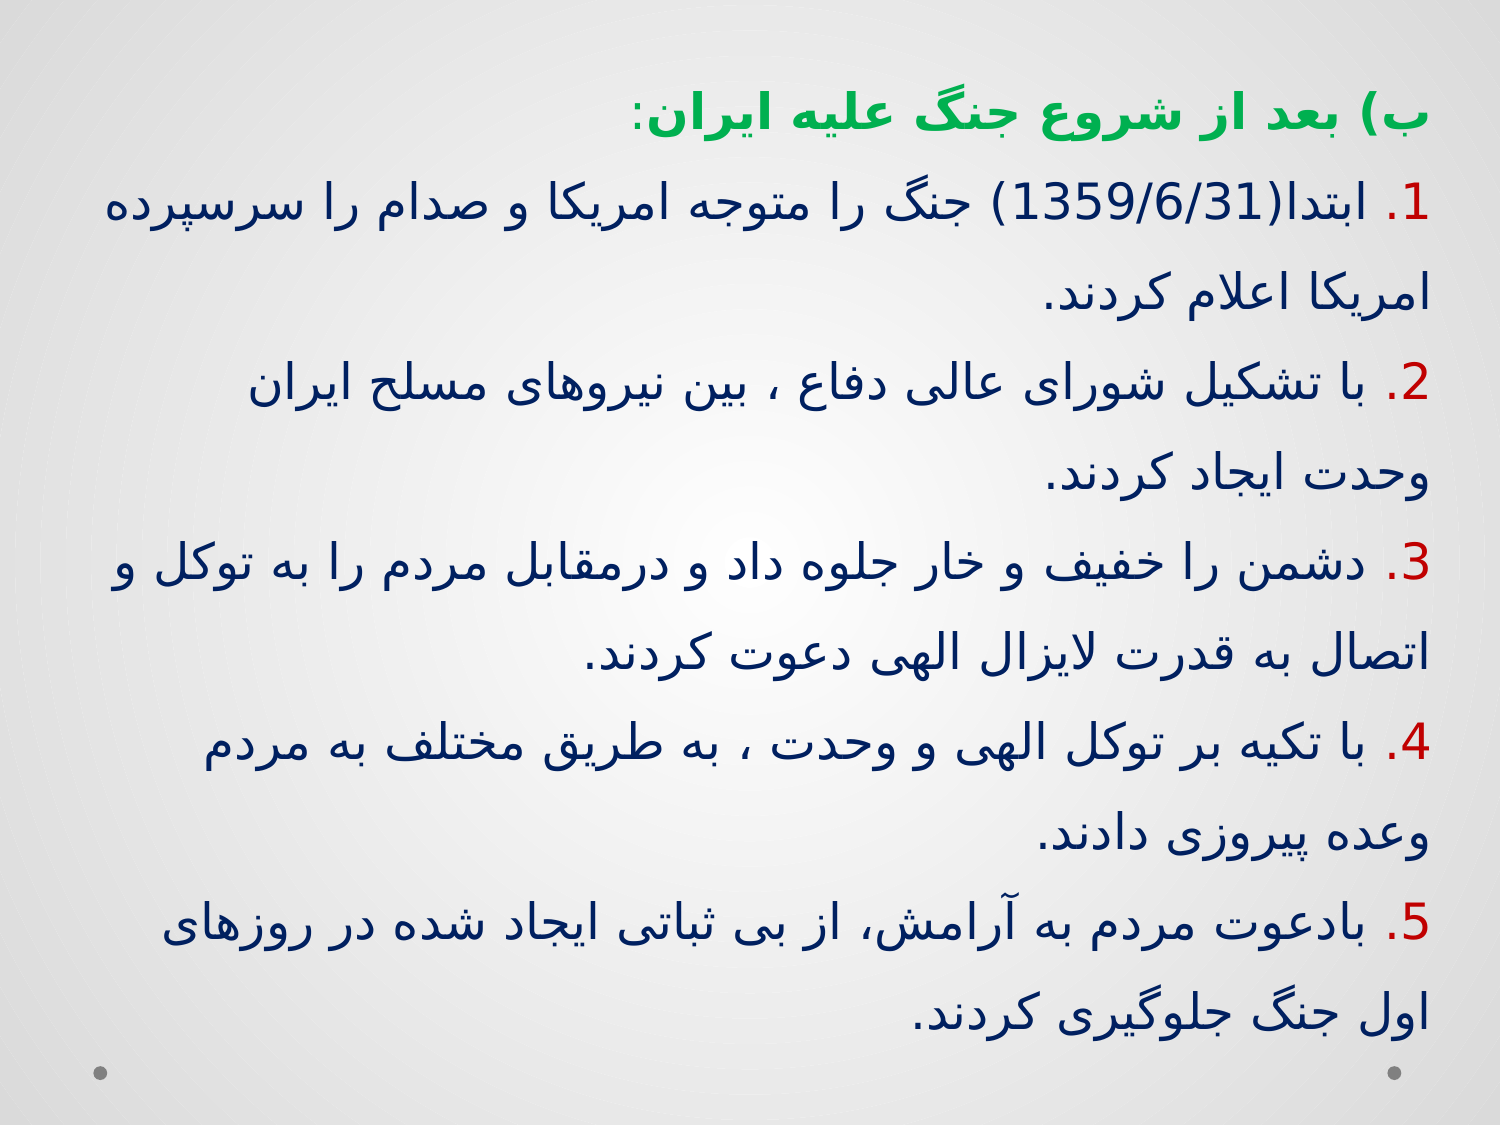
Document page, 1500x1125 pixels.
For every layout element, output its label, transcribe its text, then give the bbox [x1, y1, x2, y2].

text_box ب) بعد از شروع جنگ علیه ایران: 1. ابتدا(1359/6/31) جنگ را متوجه امریکا و صدام را سرسپرده امریکا اعلام کردند. 2. با تشکیل شورای عالی دفاع ، بین نیروهای مسلح ایران وحدت ایجاد کردند. 3. دشمن را خفیف و خار جلوه داد و درمقابل مردم را به توکل و اتصال به قدرت لایزال الهی دعوت کردند. 4. با تکیه بر توکل الهی و وحدت ، به طریق مختلف به مردم وعده پیروزی دادند. 5. بادعوت مردم به آرامش، از بی ثباتی ایجاد شده در روزهای اول جنگ جلوگیری کردند. [88, 42, 1447, 1048]
